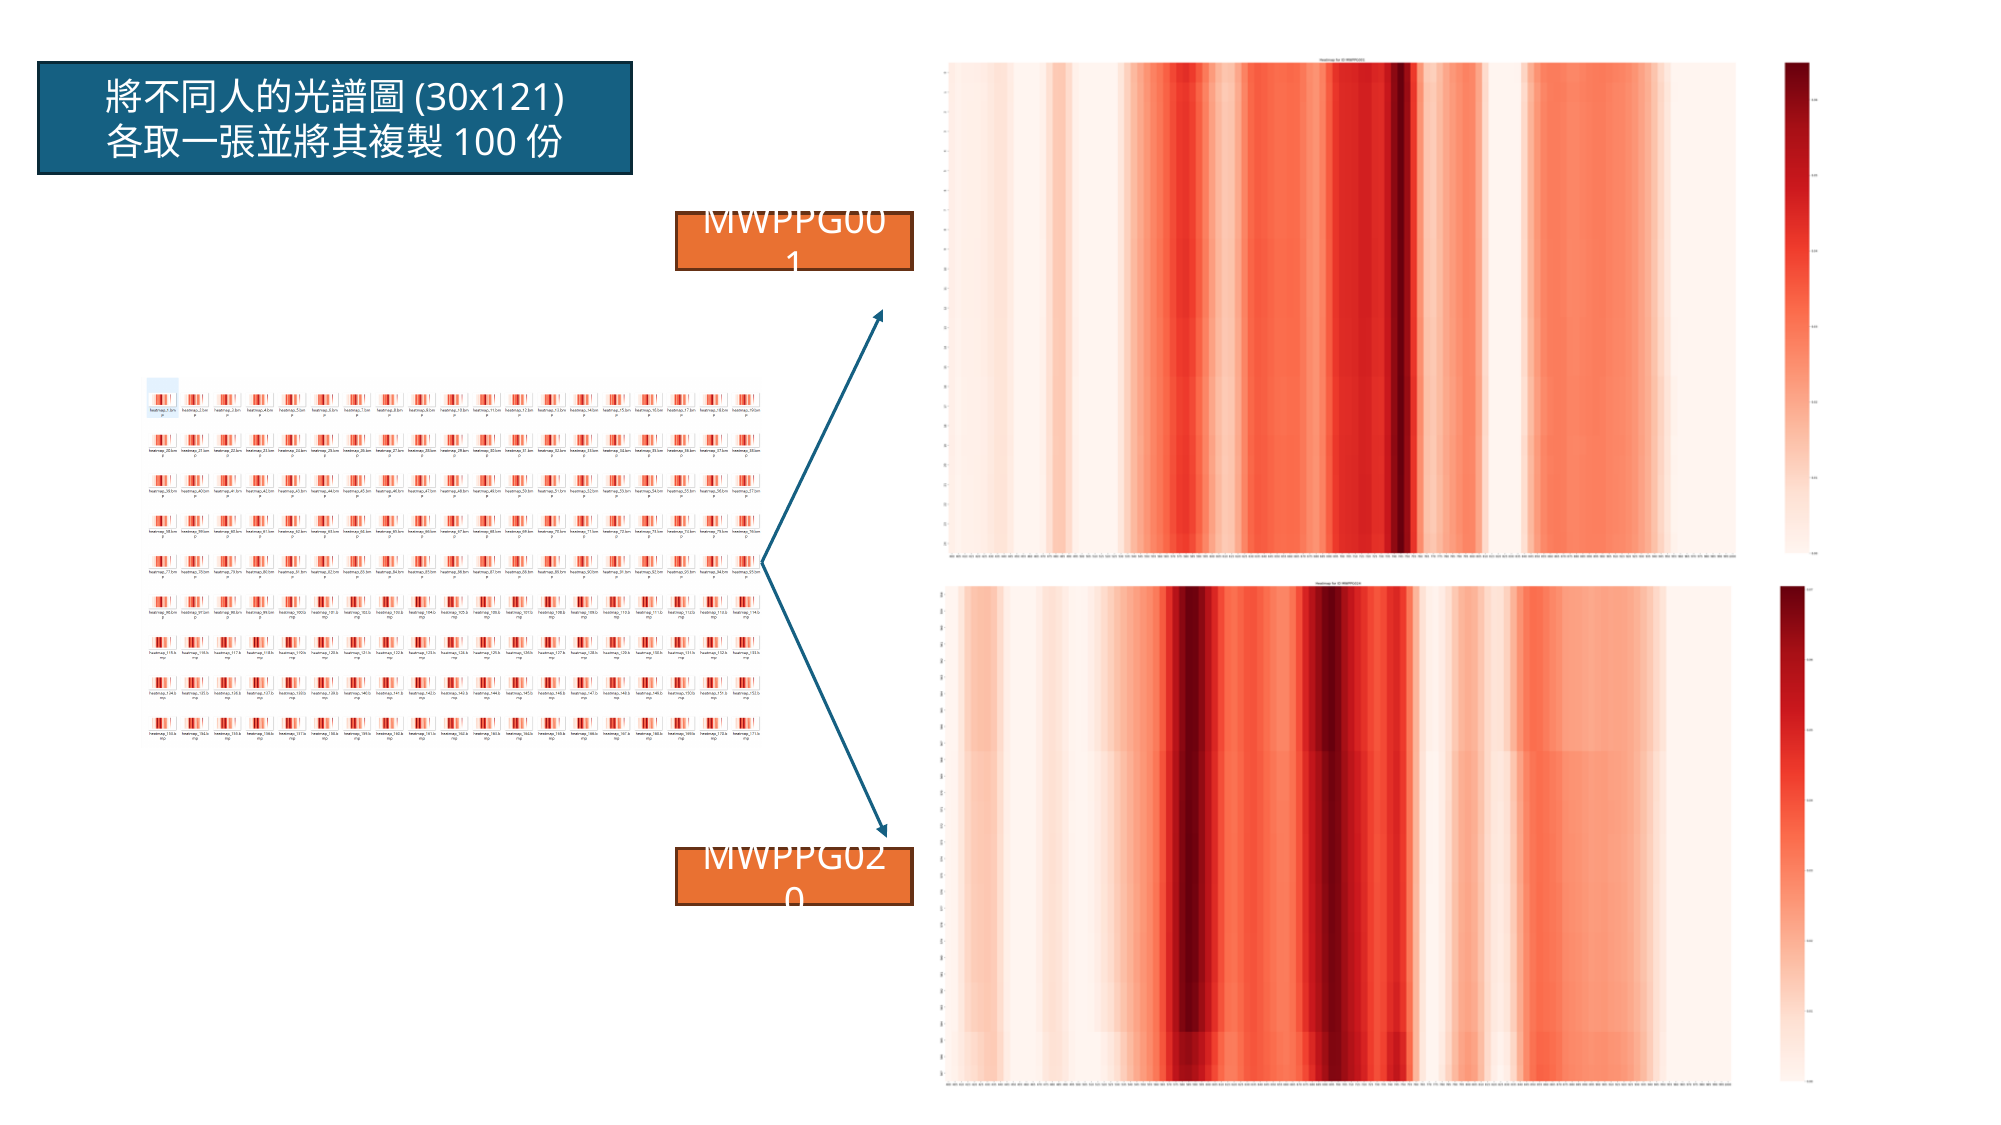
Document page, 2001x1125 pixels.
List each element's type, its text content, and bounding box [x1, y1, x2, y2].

text_box 將不同人的光譜圖(30x121) 各取一張並將其複製100份 [37, 61, 633, 175]
text_box MWPPG001 [675, 211, 882, 271]
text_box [761, 308, 882, 561]
picture [882, 33, 1941, 1108]
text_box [761, 561, 888, 839]
picture [141, 377, 761, 748]
text_box MWPPG020 [675, 847, 886, 906]
